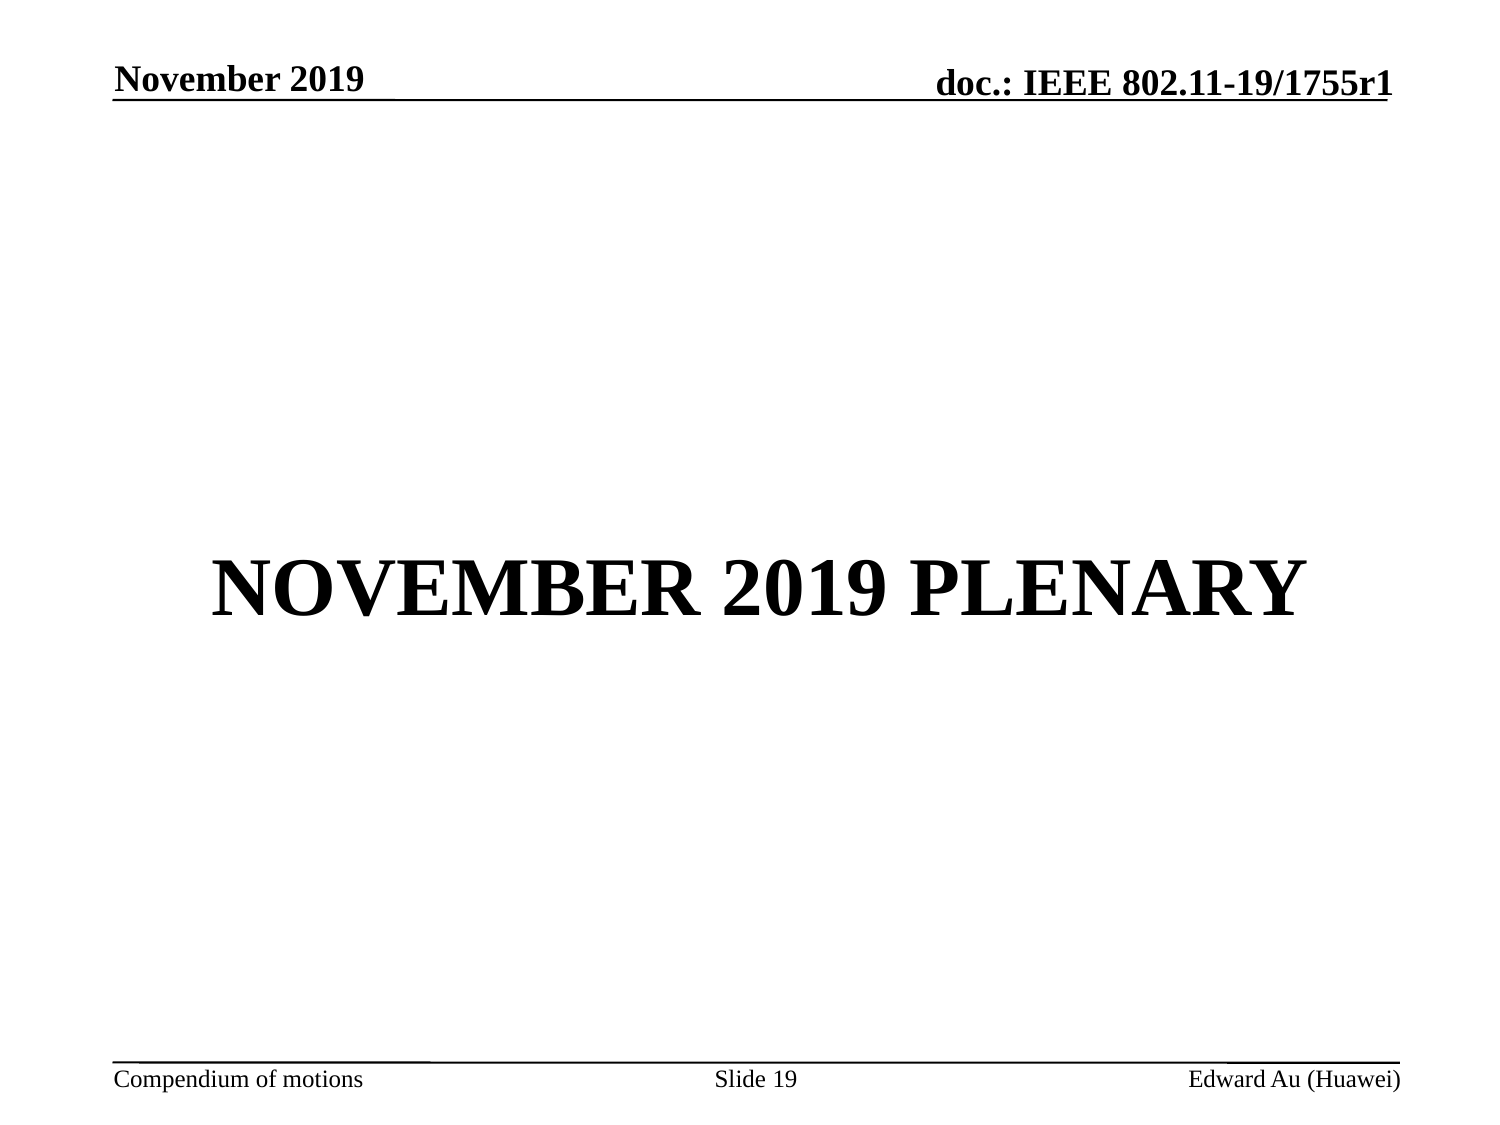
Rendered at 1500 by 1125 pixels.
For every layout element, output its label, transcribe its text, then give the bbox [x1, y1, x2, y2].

title NOVEMBER 2019 PLENARY [122, 524, 1398, 701]
slide_number Slide 19 [712, 1061, 800, 1123]
footer Edward Au (Huawei) [878, 1061, 1402, 1093]
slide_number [114, 54, 423, 100]
